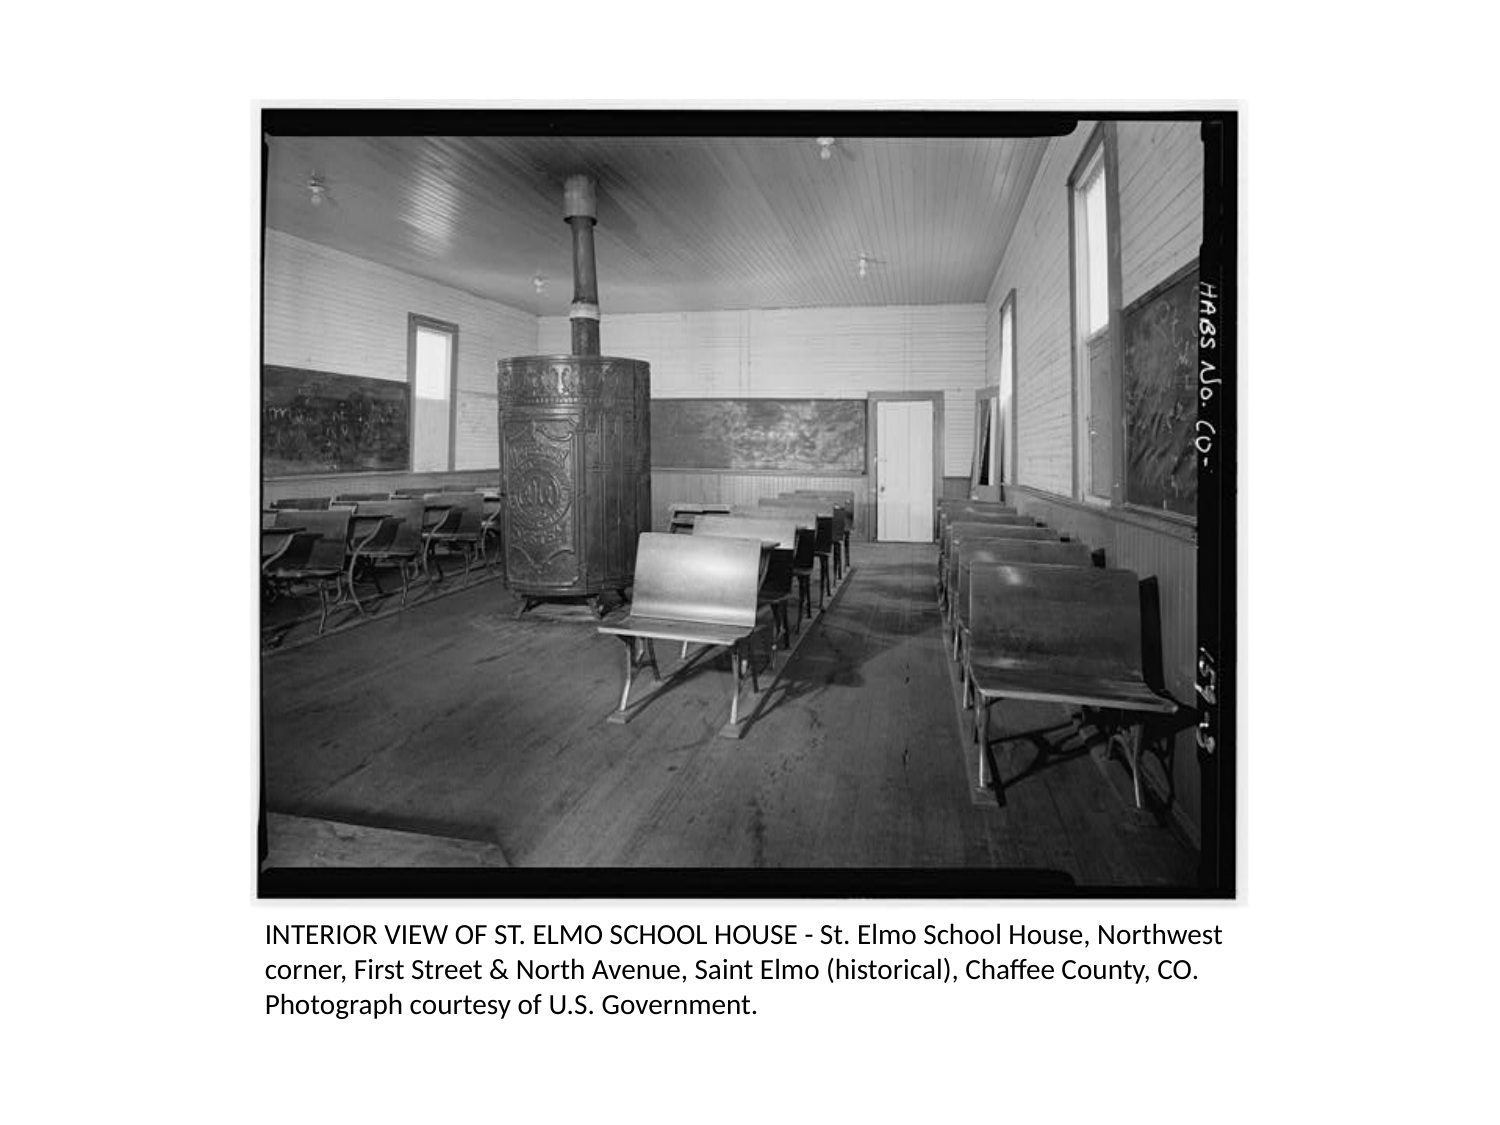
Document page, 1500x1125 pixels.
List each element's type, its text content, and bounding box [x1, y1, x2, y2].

text_box INTERIOR VIEW OF ST. ELMO SCHOOL HOUSE - St. Elmo School House, Northwest corner, First Street & North Avenue, Saint Elmo (historical), Chaffee County, CO. Photograph courtesy of U.S. Government. [249, 917, 1250, 1028]
picture [249, 99, 1251, 910]
